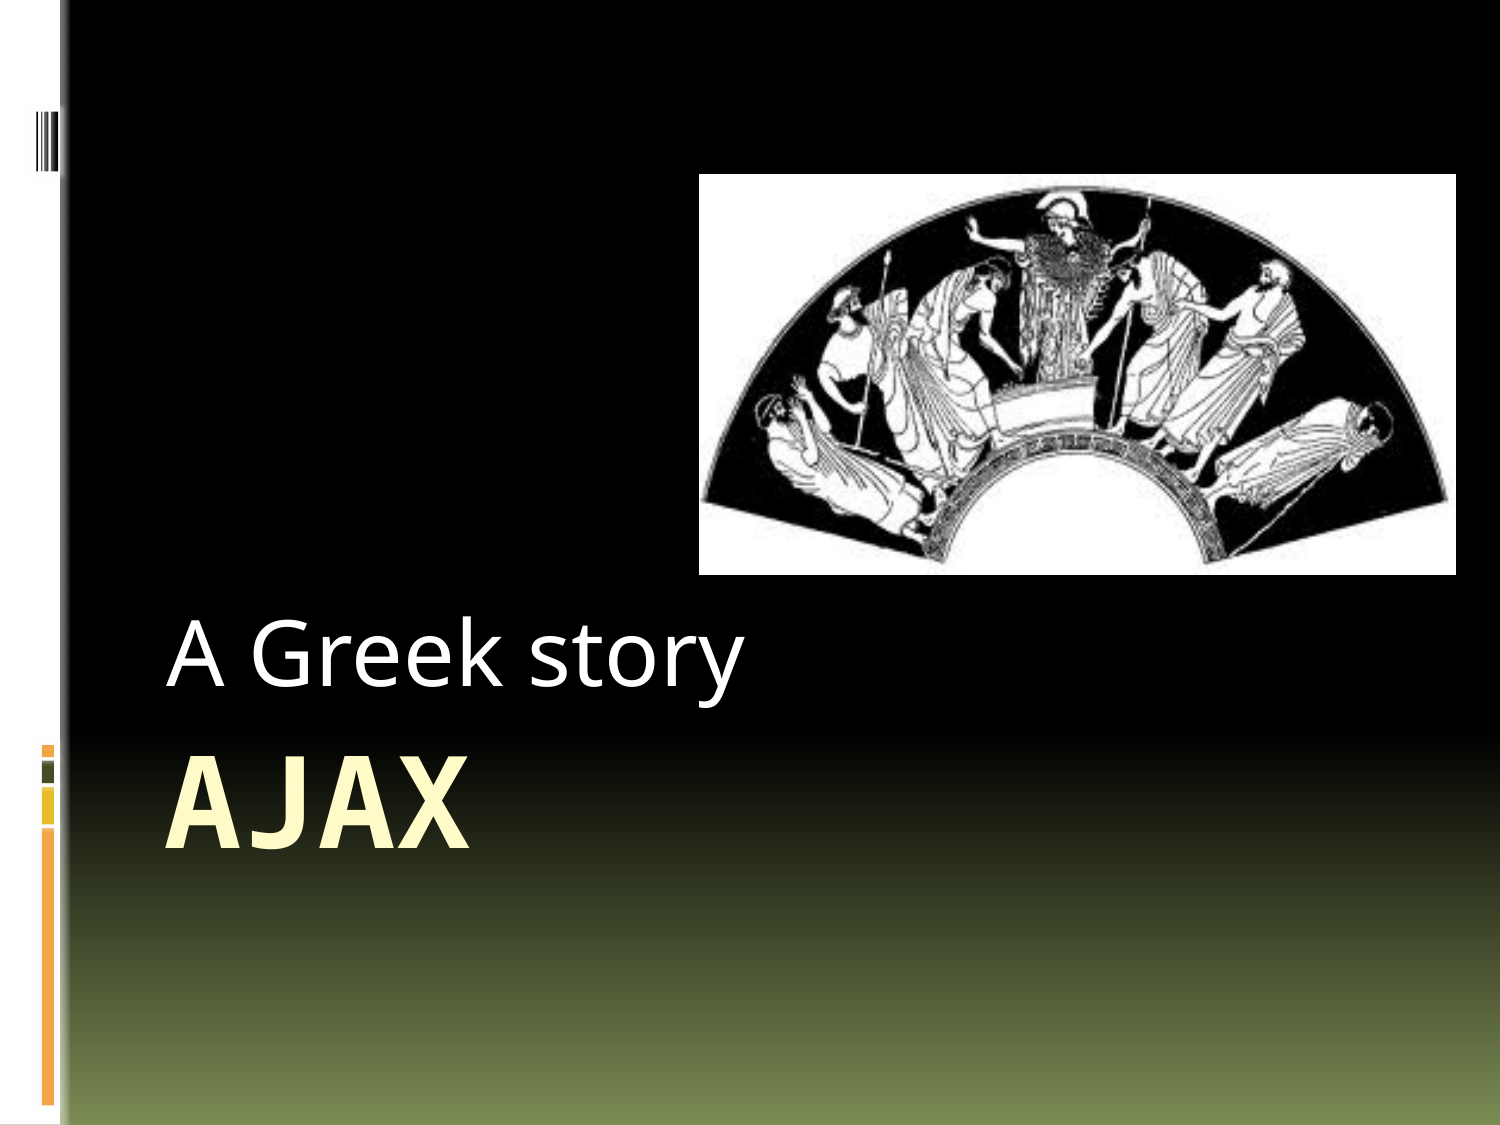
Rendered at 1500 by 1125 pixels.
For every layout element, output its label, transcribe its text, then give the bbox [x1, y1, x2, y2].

picture [699, 174, 1456, 576]
title AJAX [150, 713, 1425, 1037]
subtitle A Greek story [150, 464, 1425, 713]
